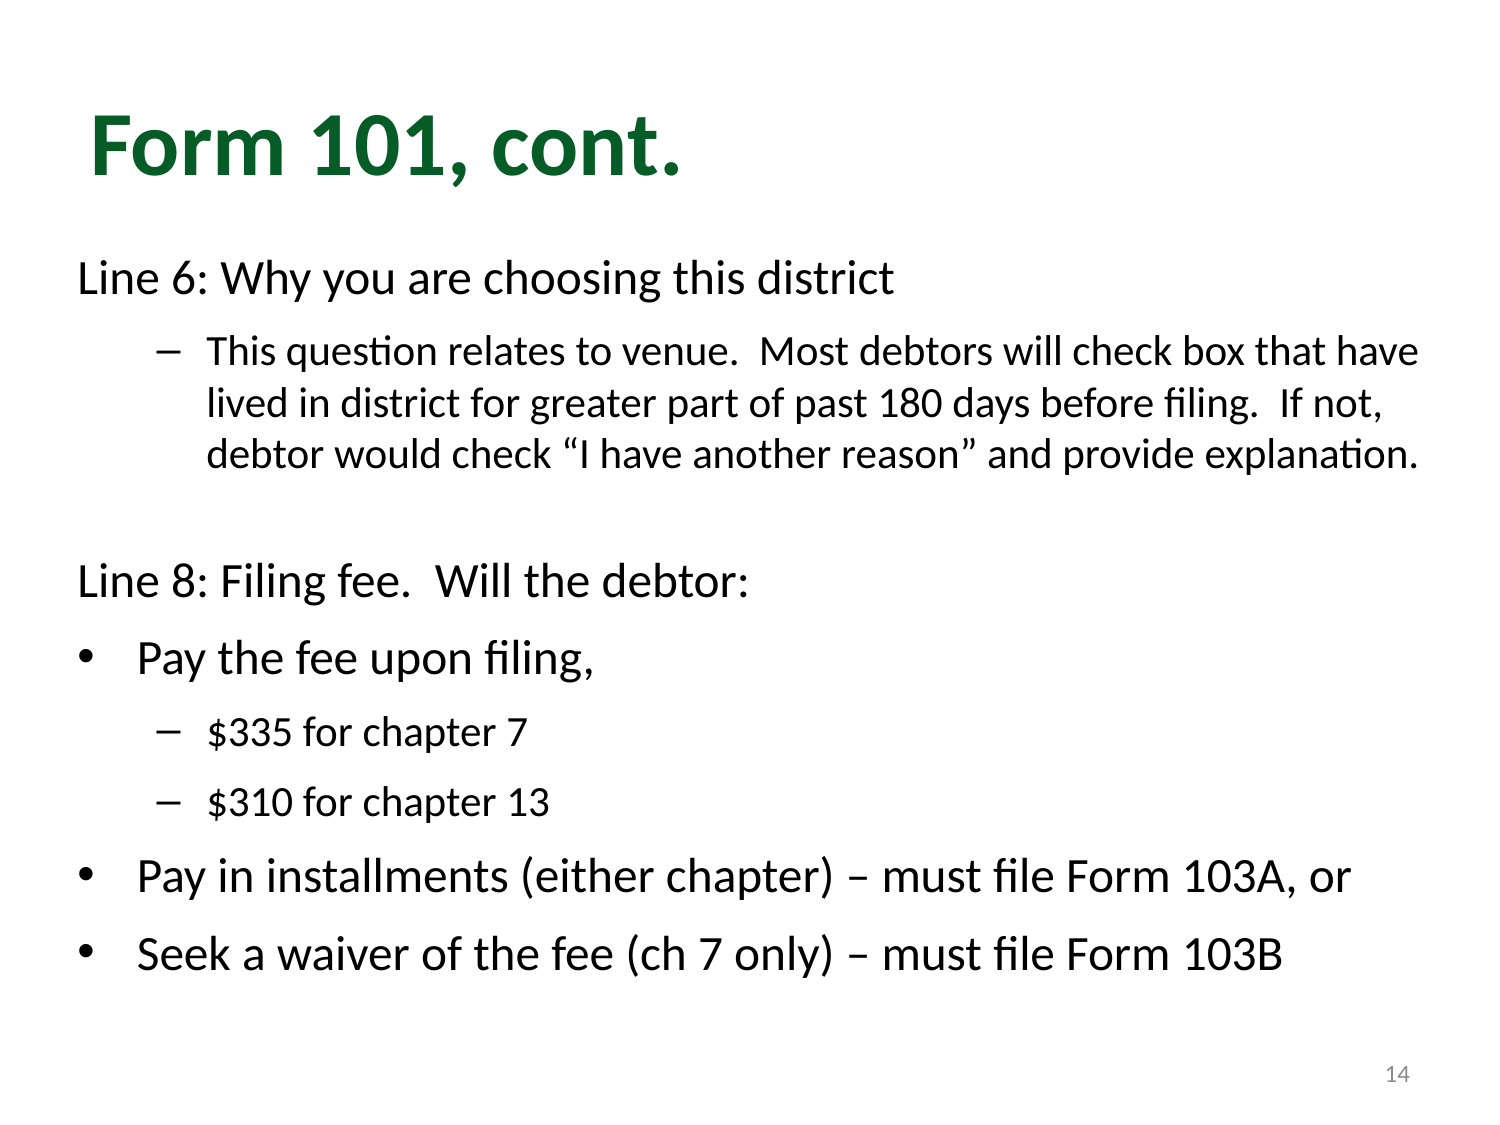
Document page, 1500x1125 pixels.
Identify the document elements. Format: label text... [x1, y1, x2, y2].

list Line 6: Why you are choosing this district This question relates to venue. Most debtors will check box that have lived in district for greater part of past 180 days before filing. If not, debtor would check “I have another reason” and provide explanation. Line 8: Filing fee. Will the debtor: Pay the fee upon filing, $335 for chapter 7 $310 for chapter 13 Pay in installments (either chapter) – must file Form 103A, or Seek a waiver of the fee (ch 7 only) – must file Form 103B [62, 237, 1463, 1005]
title Form 101, cont. [75, 45, 1425, 233]
slide_number 14 [1074, 1042, 1425, 1103]
